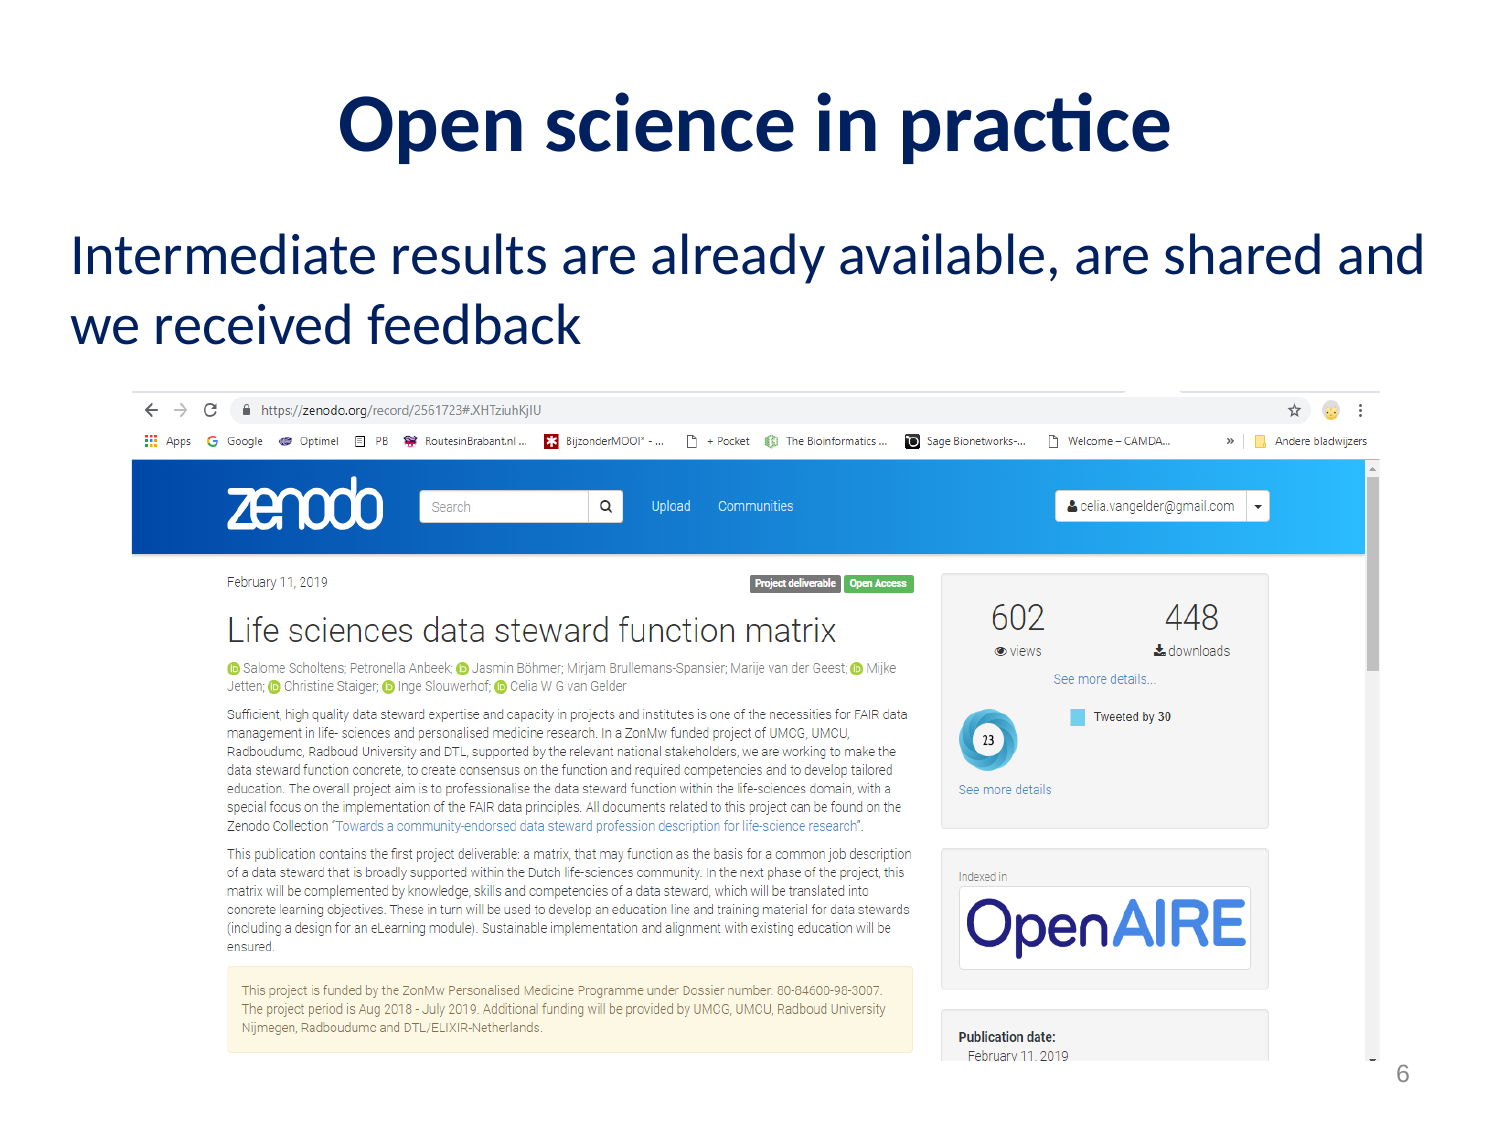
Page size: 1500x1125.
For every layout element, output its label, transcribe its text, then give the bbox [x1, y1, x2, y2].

picture [131, 391, 1380, 1061]
slide_number 6 [1074, 1042, 1425, 1103]
text_box Open science in practice [100, 29, 1412, 206]
list Intermediate results are already available, are shared and we received feedback [50, 208, 1448, 990]
